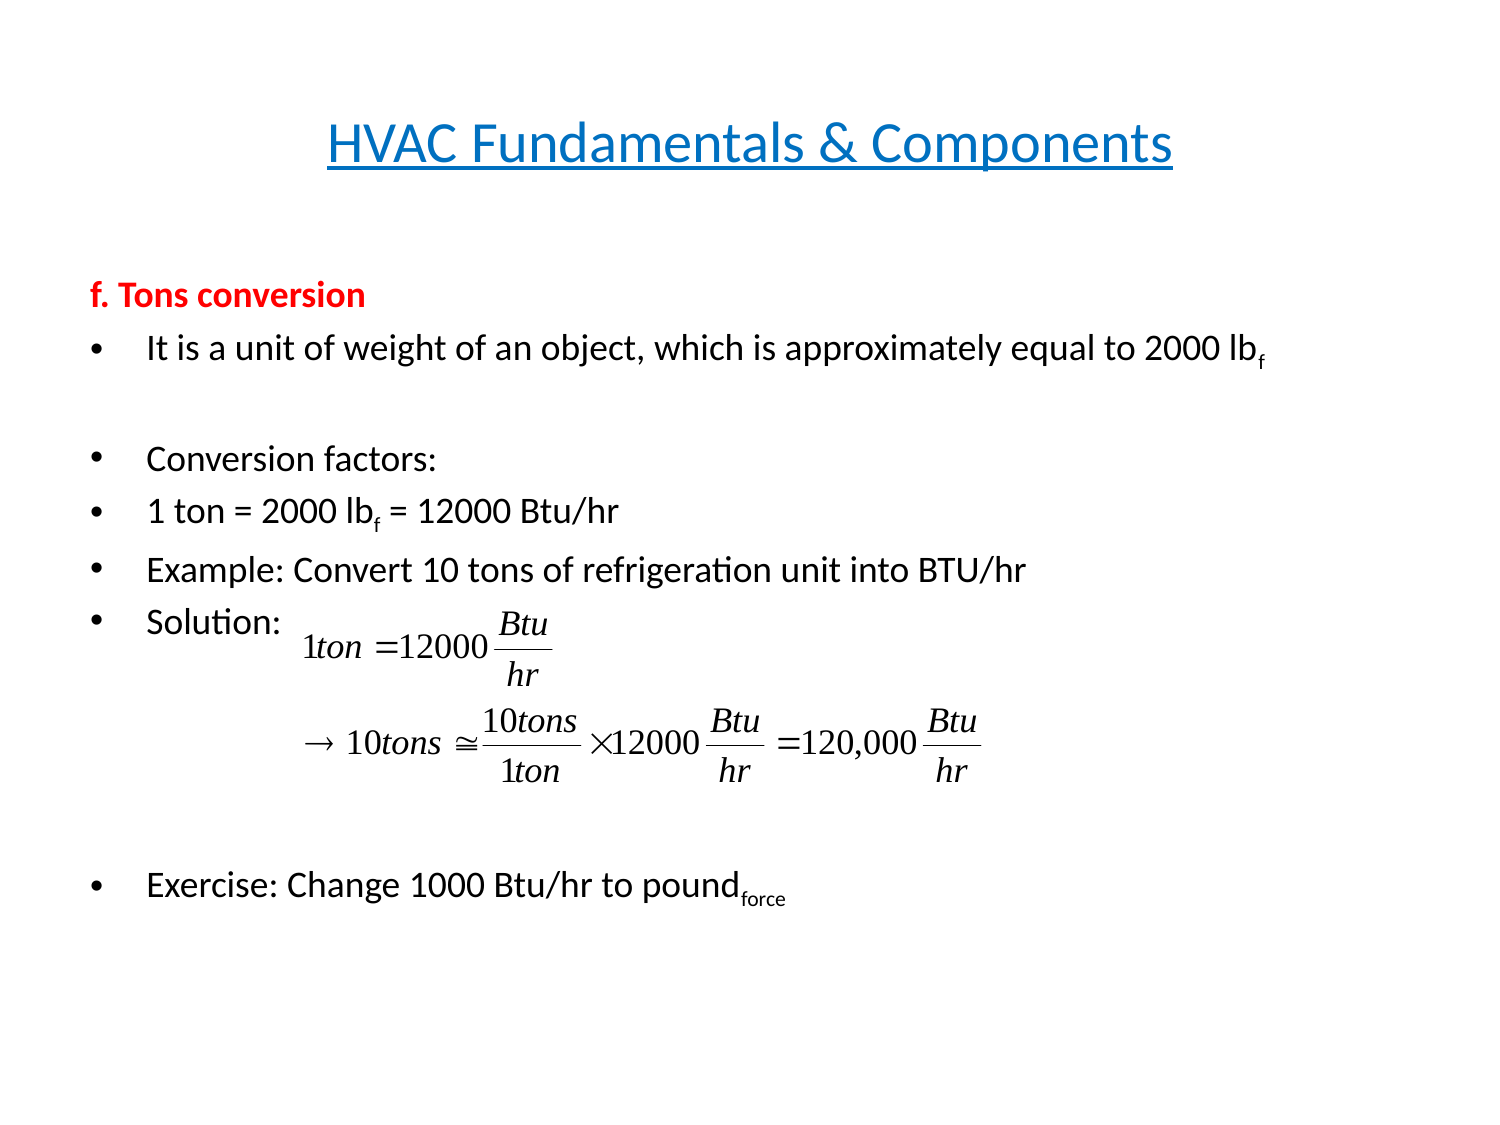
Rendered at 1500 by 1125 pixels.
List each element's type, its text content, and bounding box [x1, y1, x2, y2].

list f. Tons conversion It is a unit of weight of an object, which is approximately equal to 2000 lbf Conversion factors: 1 ton = 2000 lbf = 12000 Btu/hr Example: Convert 10 tons of refrigeration unit into BTU/hr Solution: Exercise: Change 1000 Btu/hr to poundforce [75, 262, 1425, 1005]
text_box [299, 599, 988, 792]
title HVAC Fundamentals & Components [75, 45, 1425, 233]
